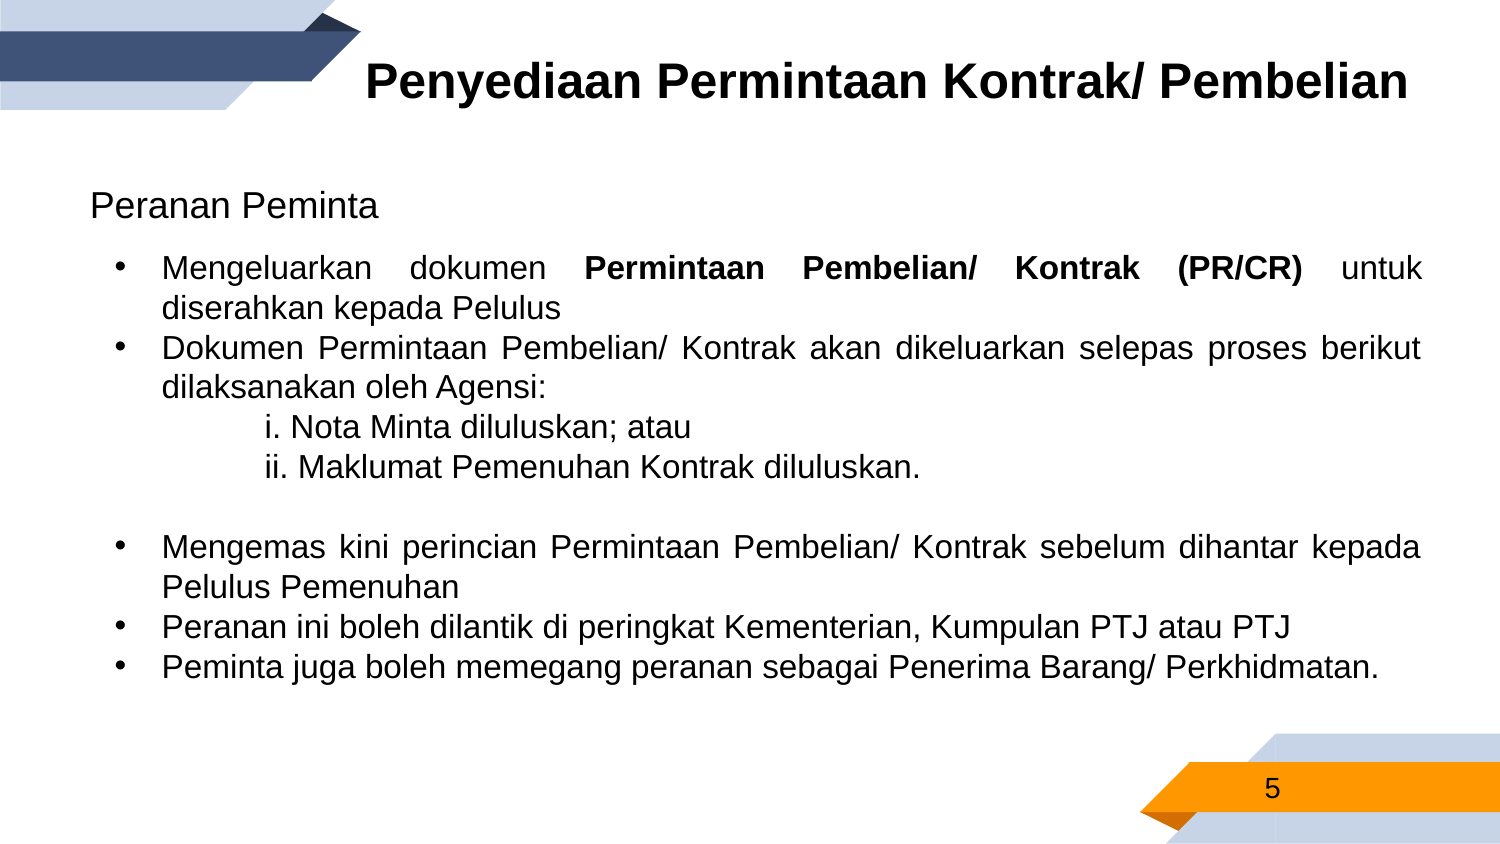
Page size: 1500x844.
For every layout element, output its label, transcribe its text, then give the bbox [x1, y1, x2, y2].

slide_number 5 [1249, 760, 1494, 813]
text_box Peranan Peminta [74, 173, 1338, 234]
text_box Mengeluarkan dokumen Permintaan Pembelian/ Kontrak (PR/CR) untuk diserahkan kepada Pelulus Dokumen Permintaan Pembelian/ Kontrak akan dikeluarkan selepas proses berikut dilaksanakan oleh Agensi: i. Nota Minta diluluskan; atau ii. Maklumat Pemenuhan Kontrak diluluskan. Mengemas kini perincian Permintaan Pembelian/ Kontrak sebelum dihantar kepada Pelulus Pemenuhan Peranan ini boleh dilantik di peringkat Kementerian, Kumpulan PTJ atau PTJ Peminta juga boleh memegang peranan sebagai Penerima Barang/ Perkhidmatan. [99, 238, 1438, 693]
text_box Penyediaan Permintaan Kontrak/ Pembelian [323, 45, 1452, 111]
